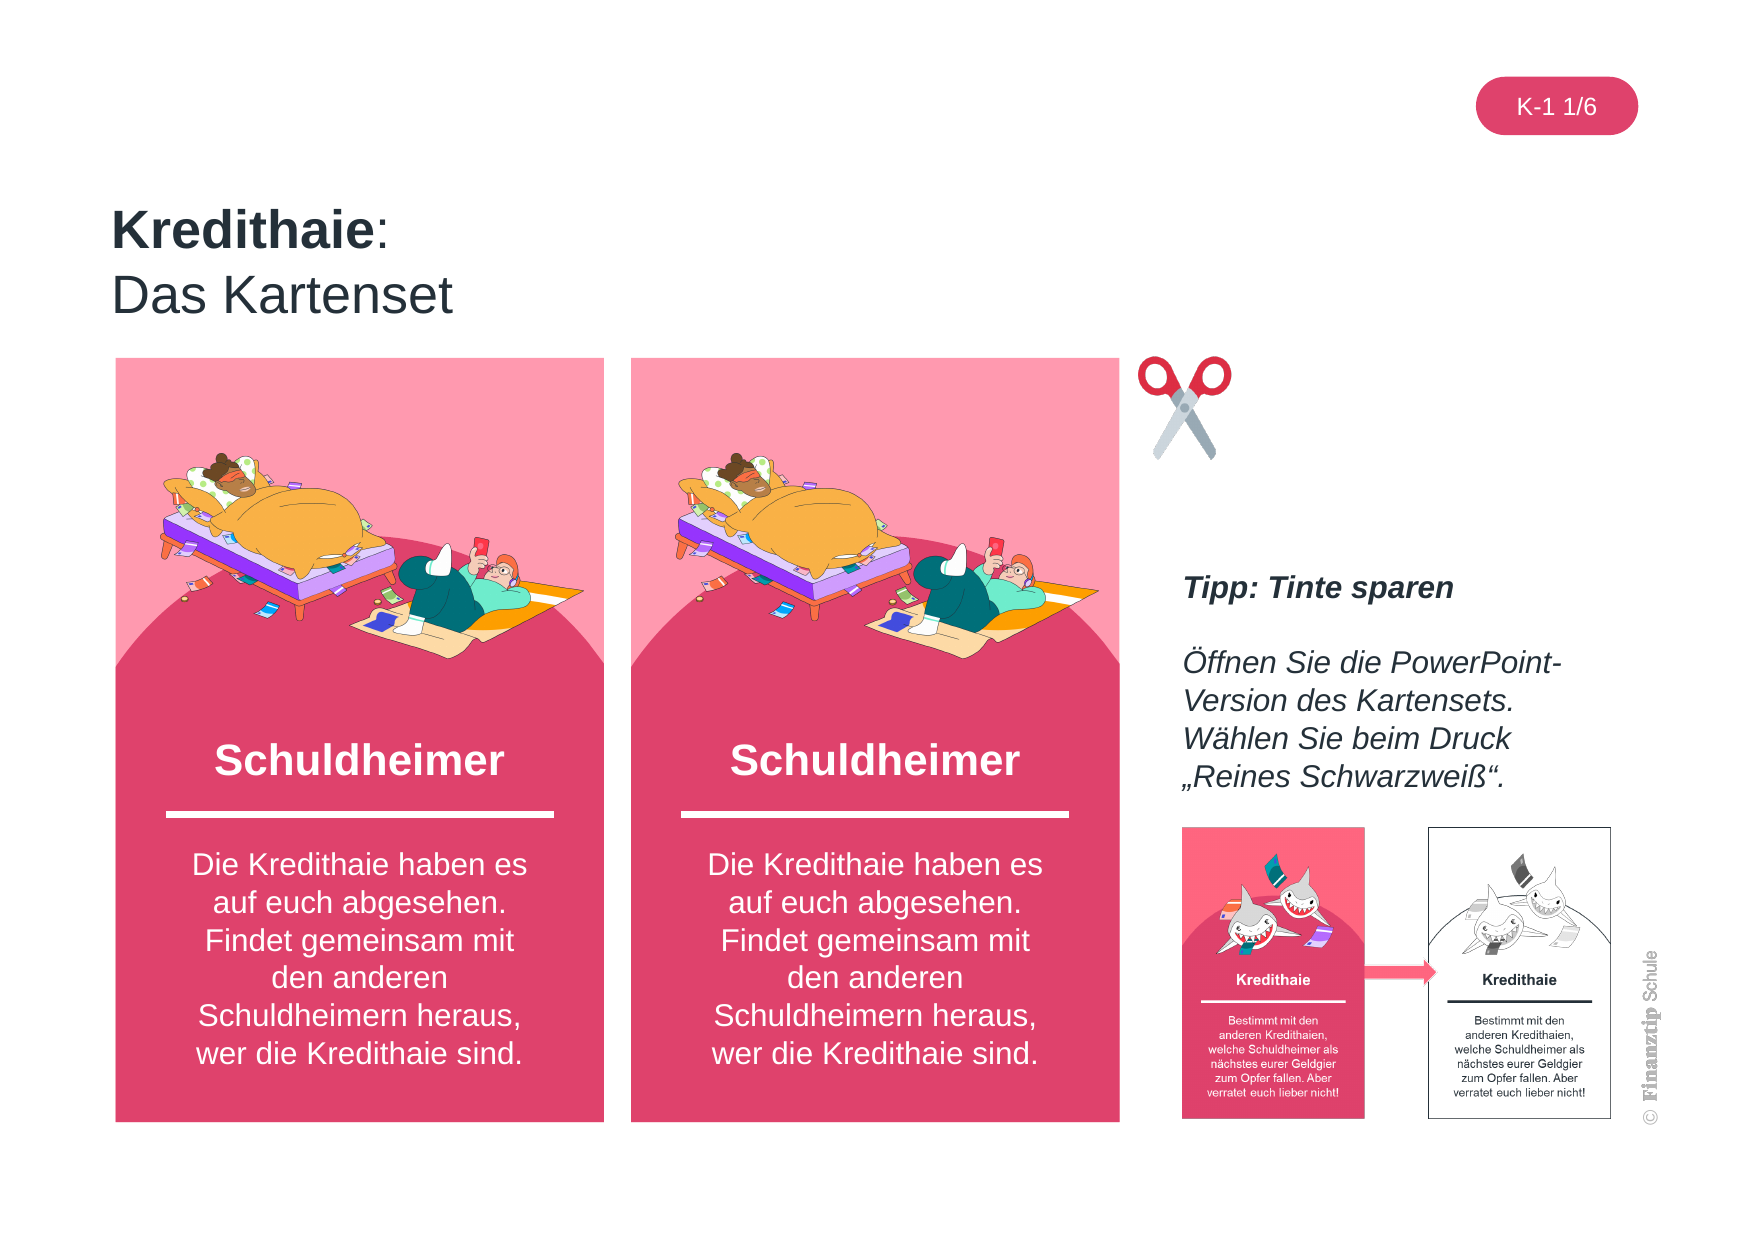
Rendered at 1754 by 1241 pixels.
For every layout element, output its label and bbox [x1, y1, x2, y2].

text_box [115, 357, 604, 1123]
text_box [631, 357, 1120, 1123]
picture [1639, 951, 1661, 1101]
picture [1182, 827, 1611, 1119]
picture [1132, 356, 1237, 463]
